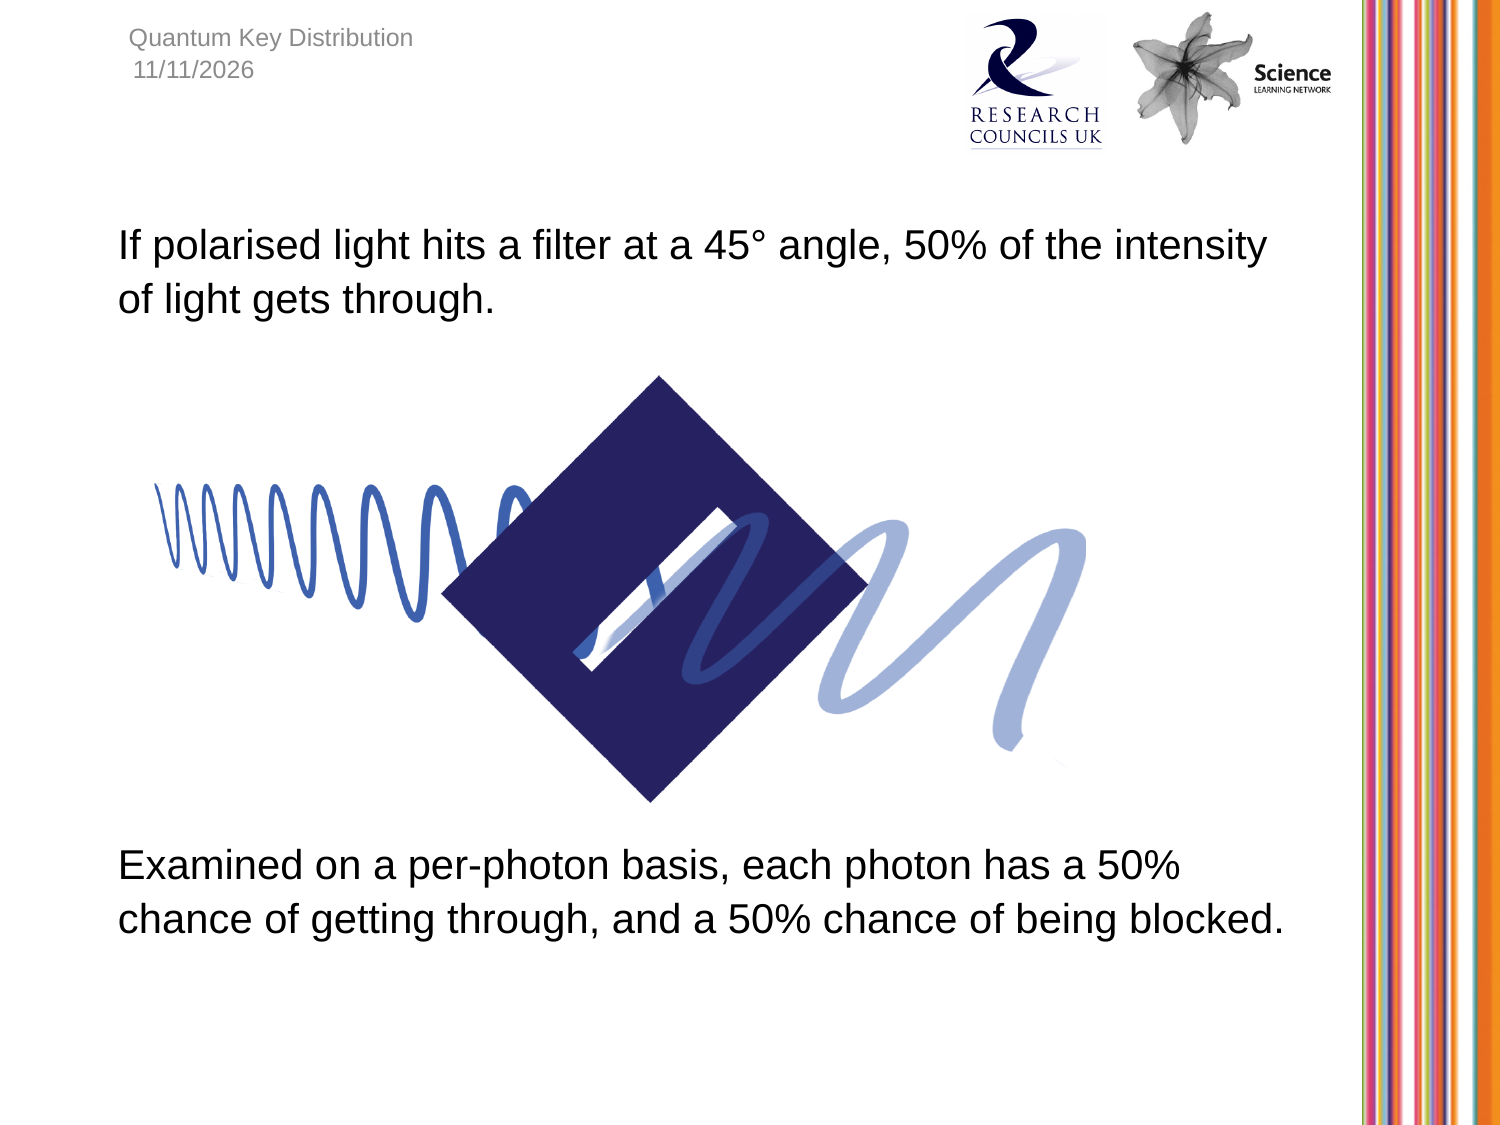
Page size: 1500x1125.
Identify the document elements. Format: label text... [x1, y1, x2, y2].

list Examined on a per-photon basis, each photon has a 50% chance of getting through, and a 50% chance of being blocked. [117, 833, 1292, 996]
picture [965, 13, 1107, 155]
list If polarised light hits a filter at a 45° angle, 50% of the intensity of light gets through. [117, 213, 1292, 376]
picture [1362, 0, 1500, 1125]
footer Quantum Key Distribution [113, 6, 621, 67]
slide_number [117, 67, 456, 99]
picture [154, 374, 1086, 803]
picture [1122, 0, 1341, 155]
